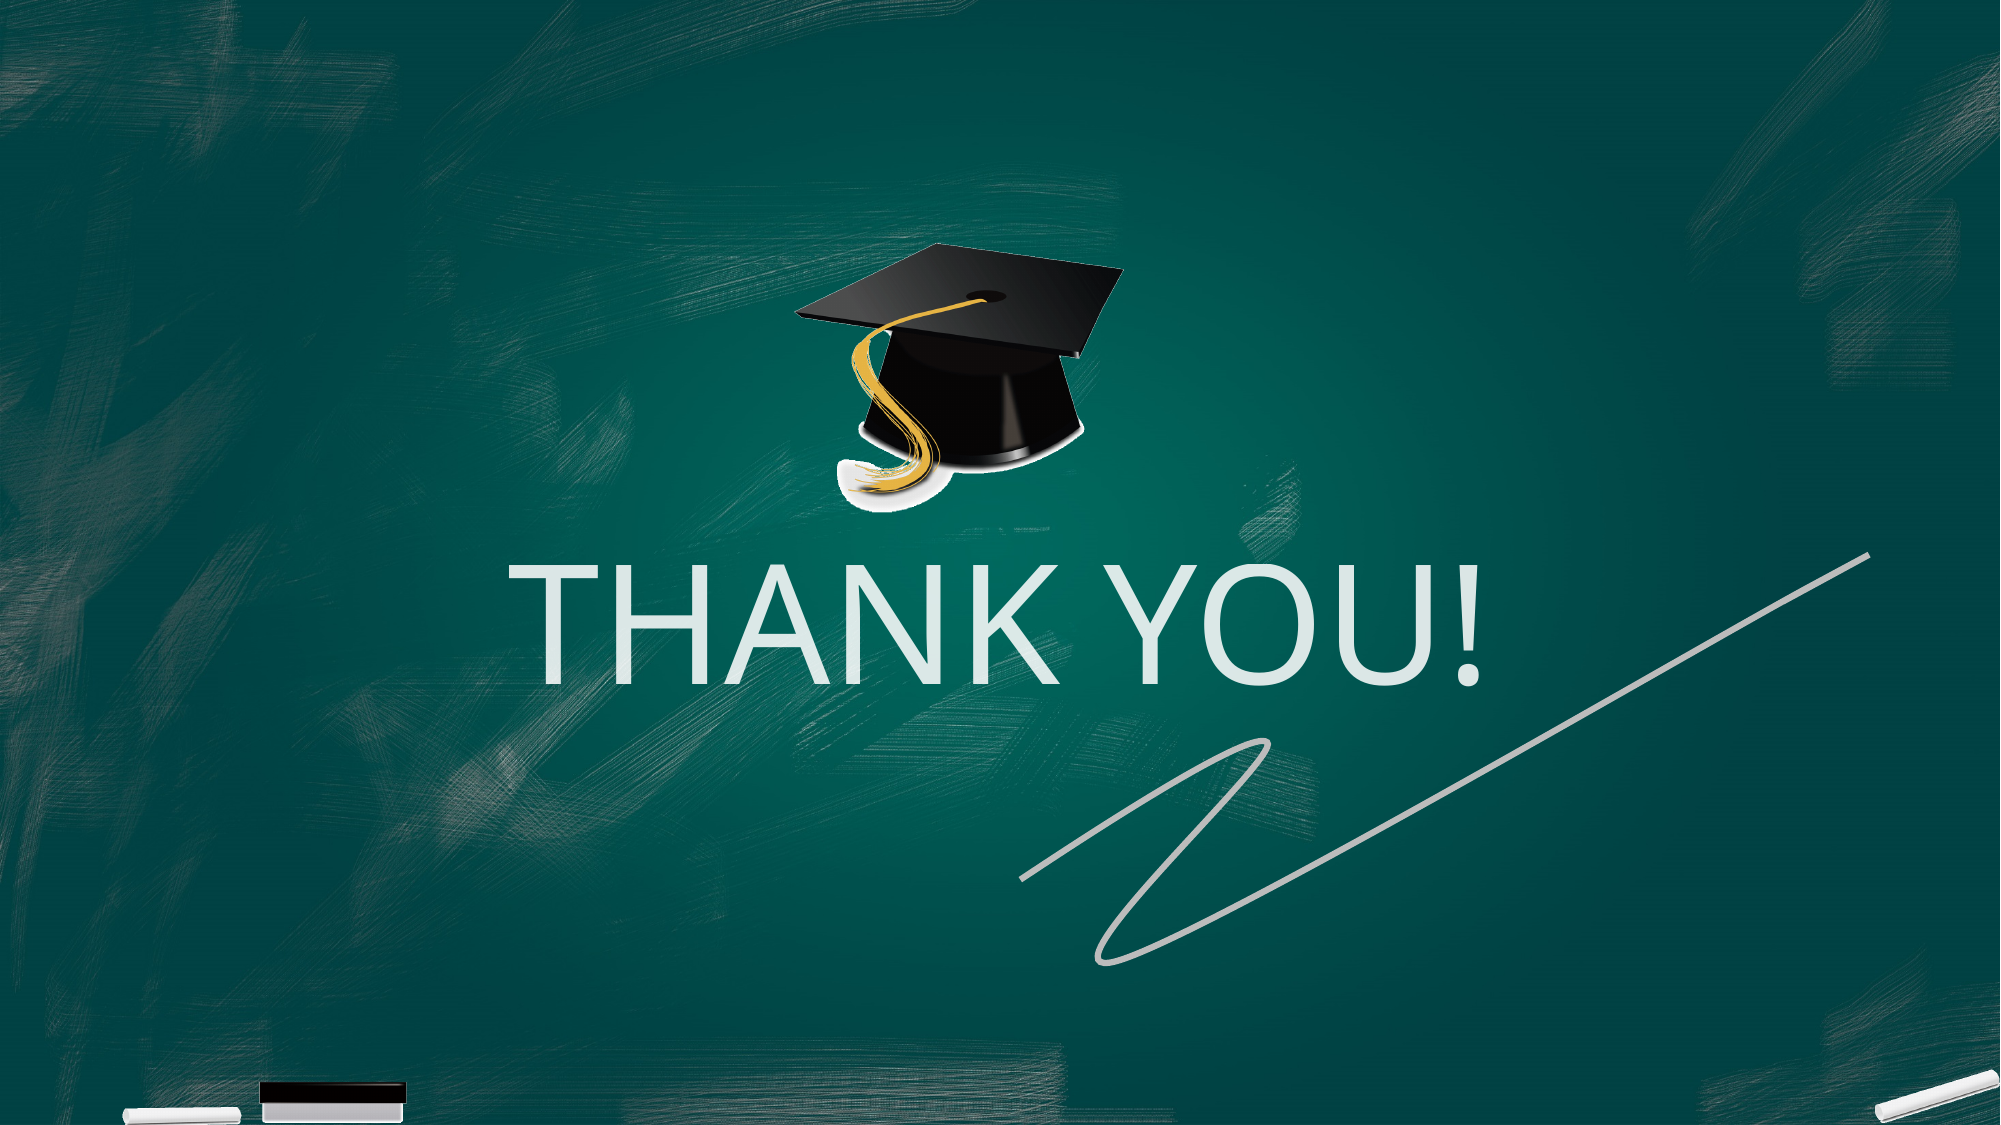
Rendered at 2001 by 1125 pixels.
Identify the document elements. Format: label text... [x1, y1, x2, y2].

text_box THANK YOU! [270, 510, 1730, 726]
picture [0, 0, 2000, 1125]
text_box [1019, 553, 1870, 964]
